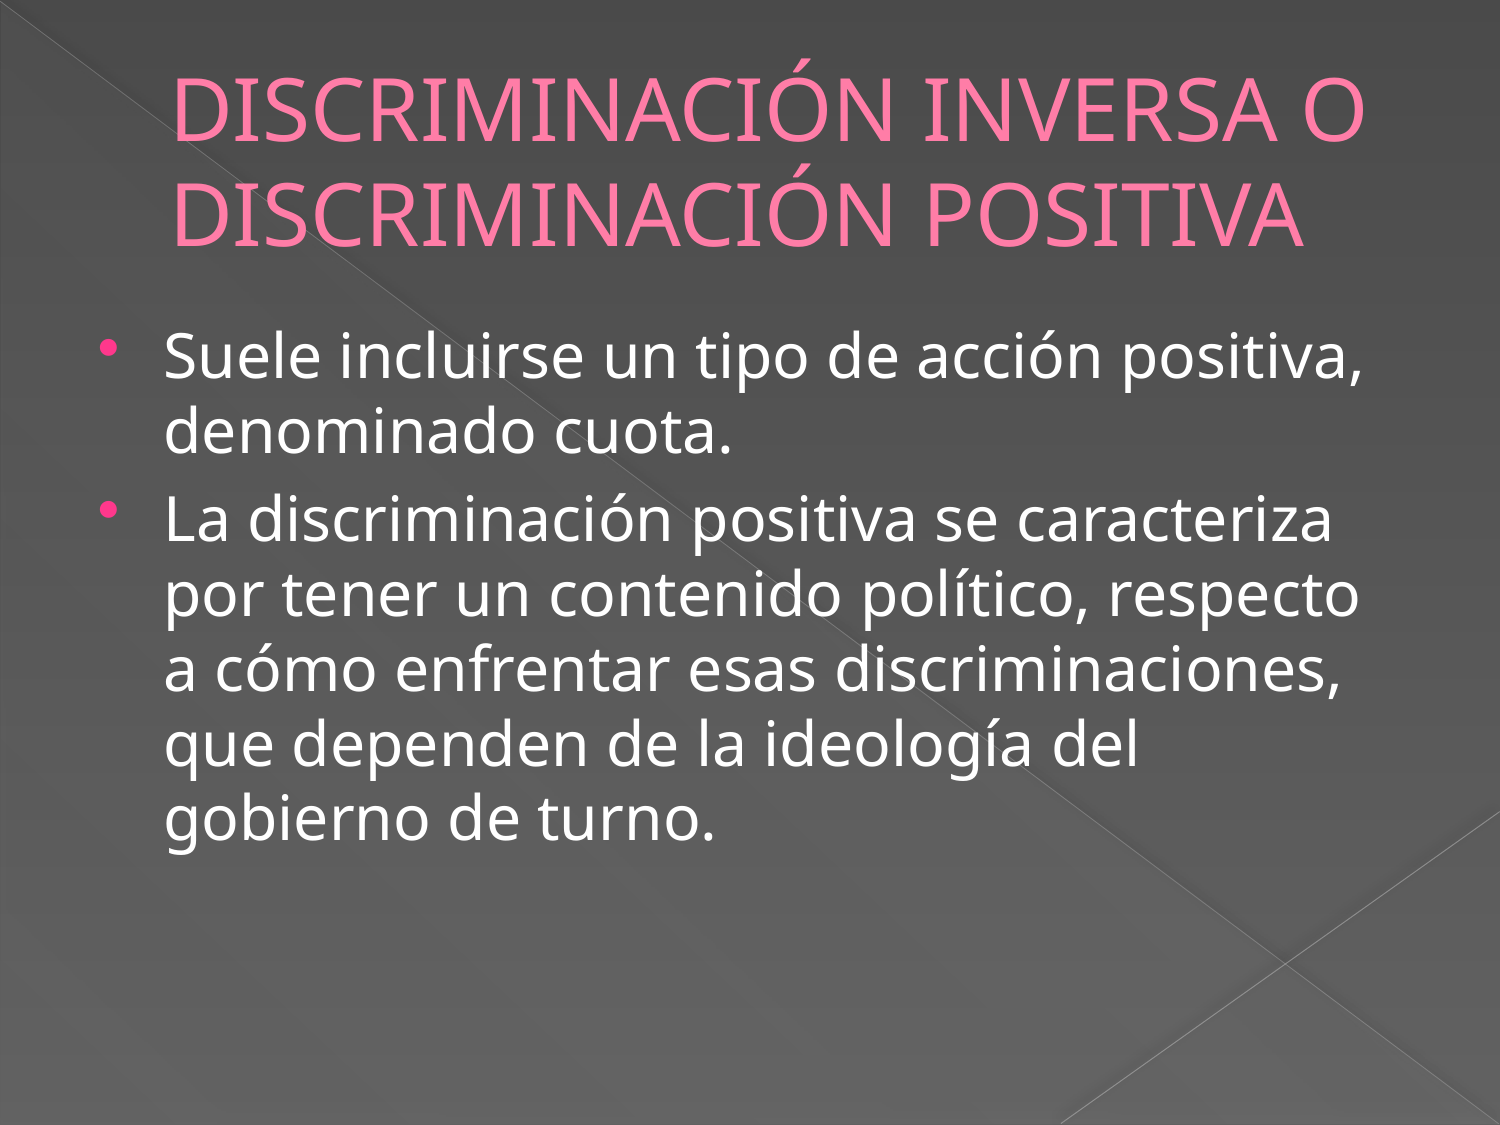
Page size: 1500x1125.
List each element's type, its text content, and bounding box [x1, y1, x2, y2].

title DISCRIMINACIÓN INVERSA O DISCRIMINACIÓN POSITIVA [75, 43, 1425, 274]
list Suele incluirse un tipo de acción positiva, denominado cuota. La discriminación positiva se caracteriza por tener un contenido político, respecto a cómo enfrentar esas discriminaciones, que dependen de la ideología del gobierno de turno. [75, 308, 1425, 1059]
